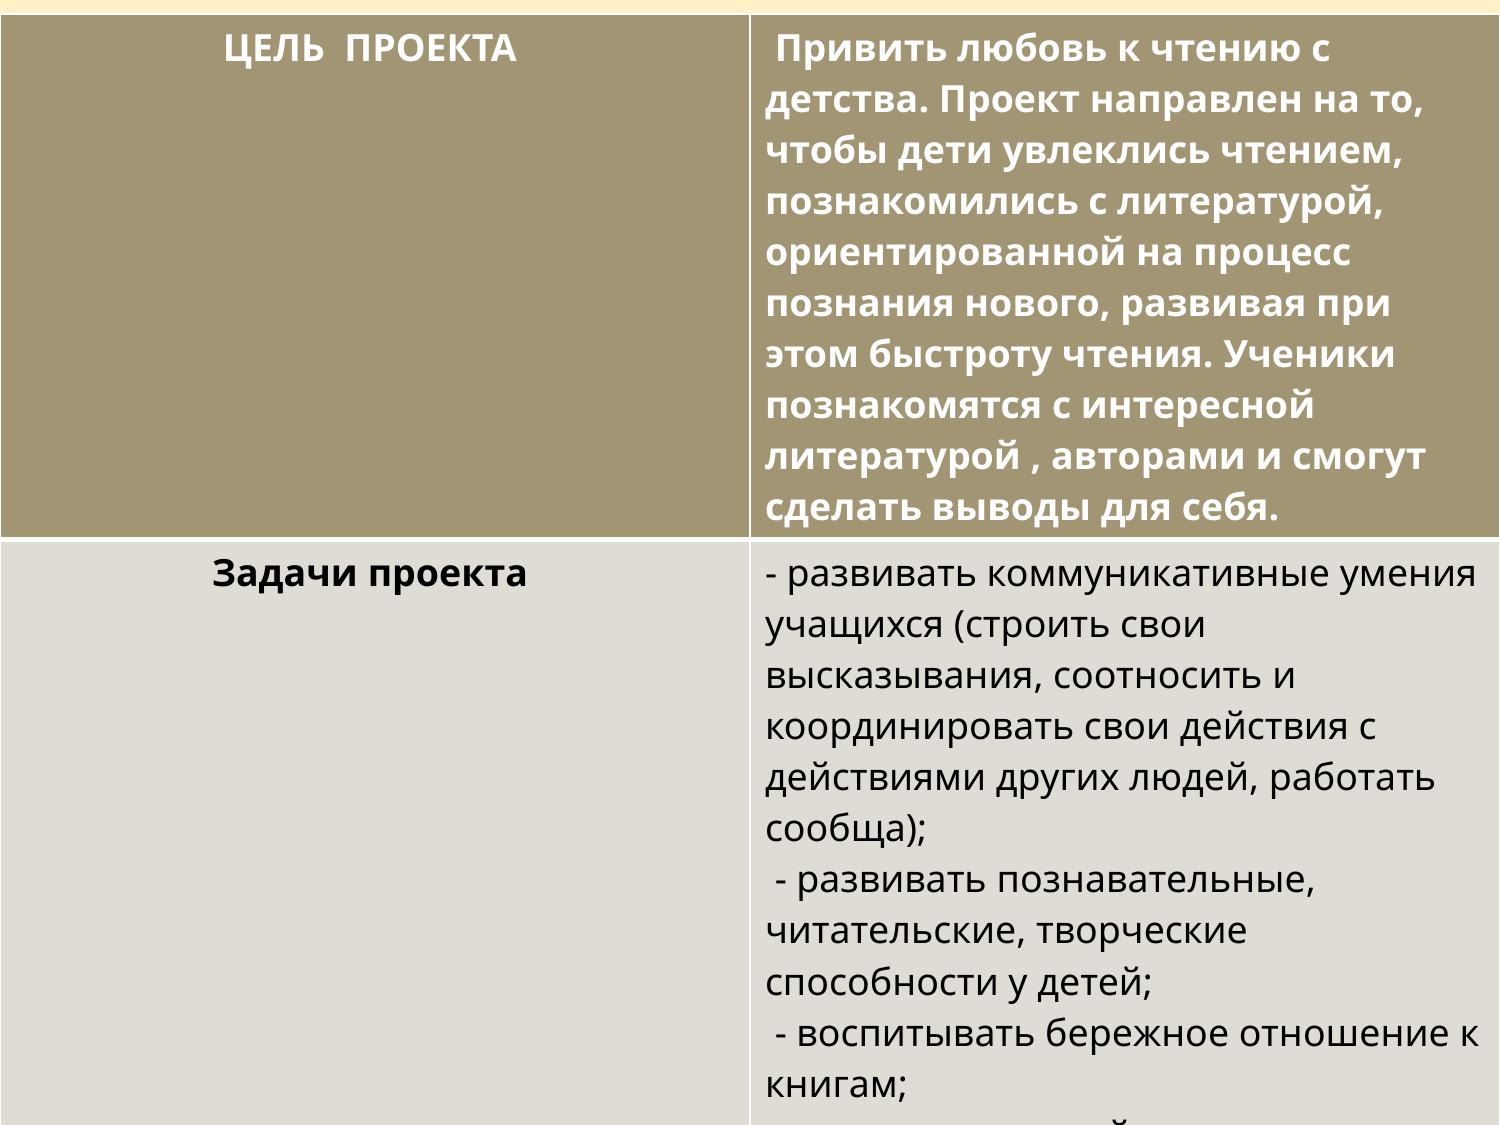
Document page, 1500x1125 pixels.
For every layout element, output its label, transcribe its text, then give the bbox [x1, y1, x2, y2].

table_cell Задачи проекта [1, 542, 749, 1125]
table_header ЦЕЛЬ ПРОЕКТА [1, 15, 749, 537]
table_header Привить любовь к чтению с детства. Проект направлен на то, чтобы дети увлеклись чтением, познакомились с литературой, ориентированной на процесс познания нового, развивая при этом быстроту чтения. Ученики познакомятся с интересной литературой , авторами и смогут сделать выводы для себя. [751, 15, 1499, 537]
table_cell - развивать коммуникативные умения учащихся (строить свои высказывания, соотносить и координировать свои действия с действиями других людей, работать сообща); - развивать познавательные, читательские, творческие способности у детей; - воспитывать бережное отношение к книгам; - развивать у детей стремление и интерес к чтению; - помочь осознать ценность чтения, как эффективного средства образования, интеллектуального развития личности; - воспитывать активного читателя. [751, 542, 1499, 1125]
